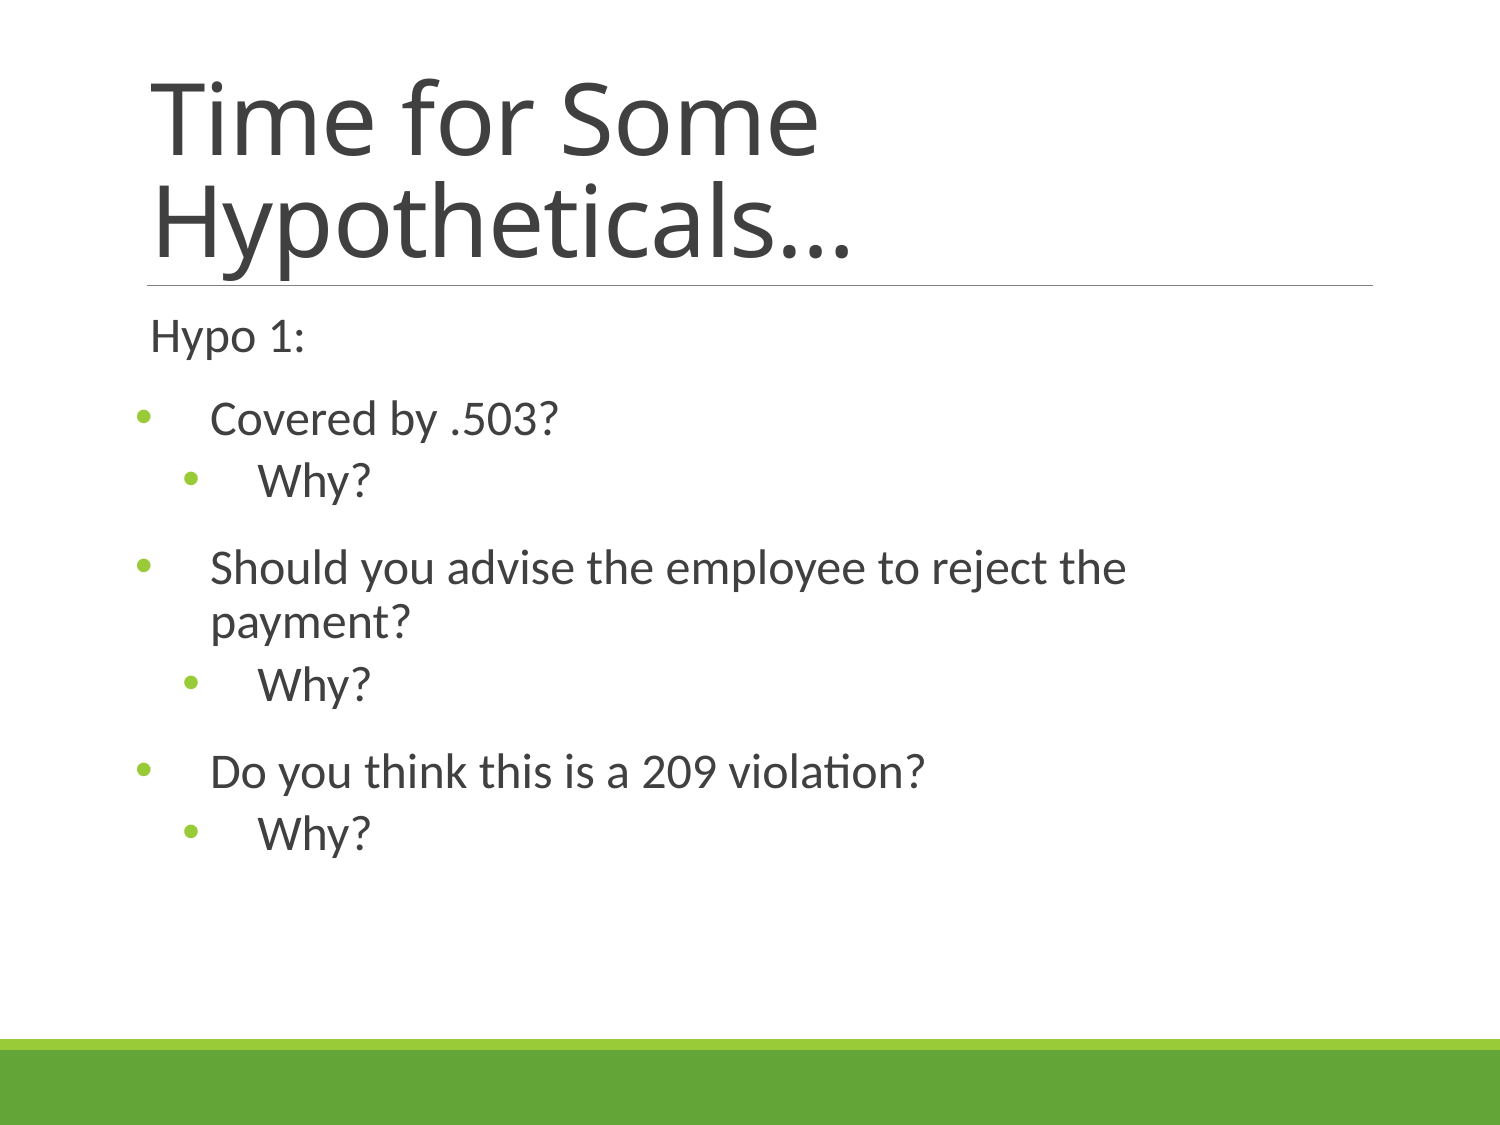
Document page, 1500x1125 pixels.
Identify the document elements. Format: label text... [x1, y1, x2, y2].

title Time for Some Hypotheticals… [135, 47, 1373, 285]
list Hypo 1: Covered by .503? Why? Should you advise the employee to reject the payment? Why? Do you think this is a 209 violation? Why? [135, 301, 1300, 911]
